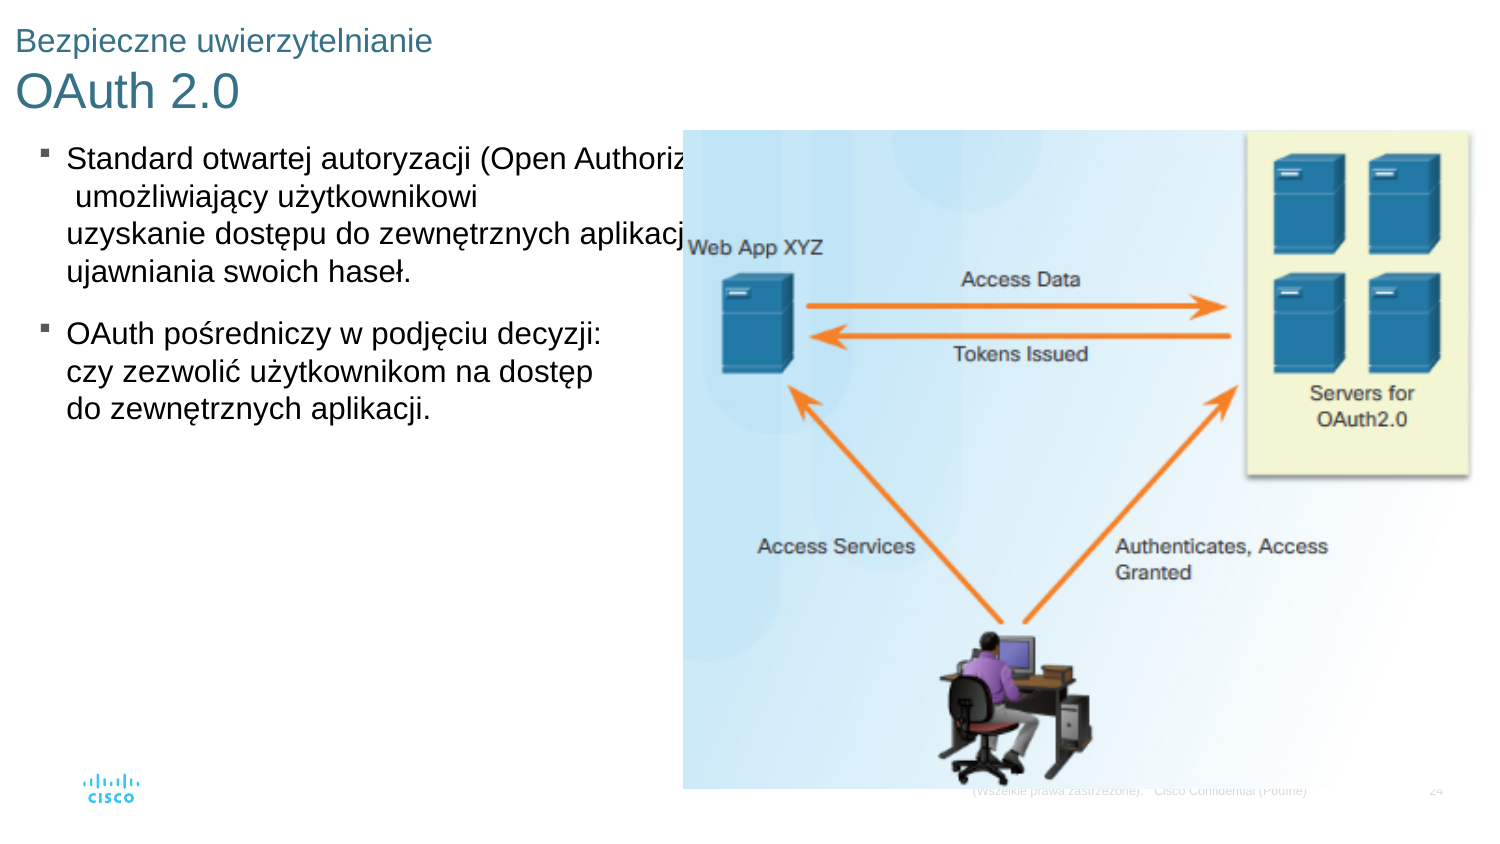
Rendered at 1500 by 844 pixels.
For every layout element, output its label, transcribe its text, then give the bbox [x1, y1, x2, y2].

picture [683, 130, 1477, 790]
list Standard otwartej autoryzacji (Open Authorization, OAuth) umożliwiający użytkownikowi uzyskanie dostępu do zewnętrznych aplikacji bez ujawniania swoich haseł. OAuth pośredniczy w podjęciu decyzji: czy zezwolić użytkownikom na dostęp do zewnętrznych aplikacji. [23, 131, 1476, 813]
title Bezpieczne uwierzytelnianie OAuth 2.0 [0, 6, 1500, 131]
